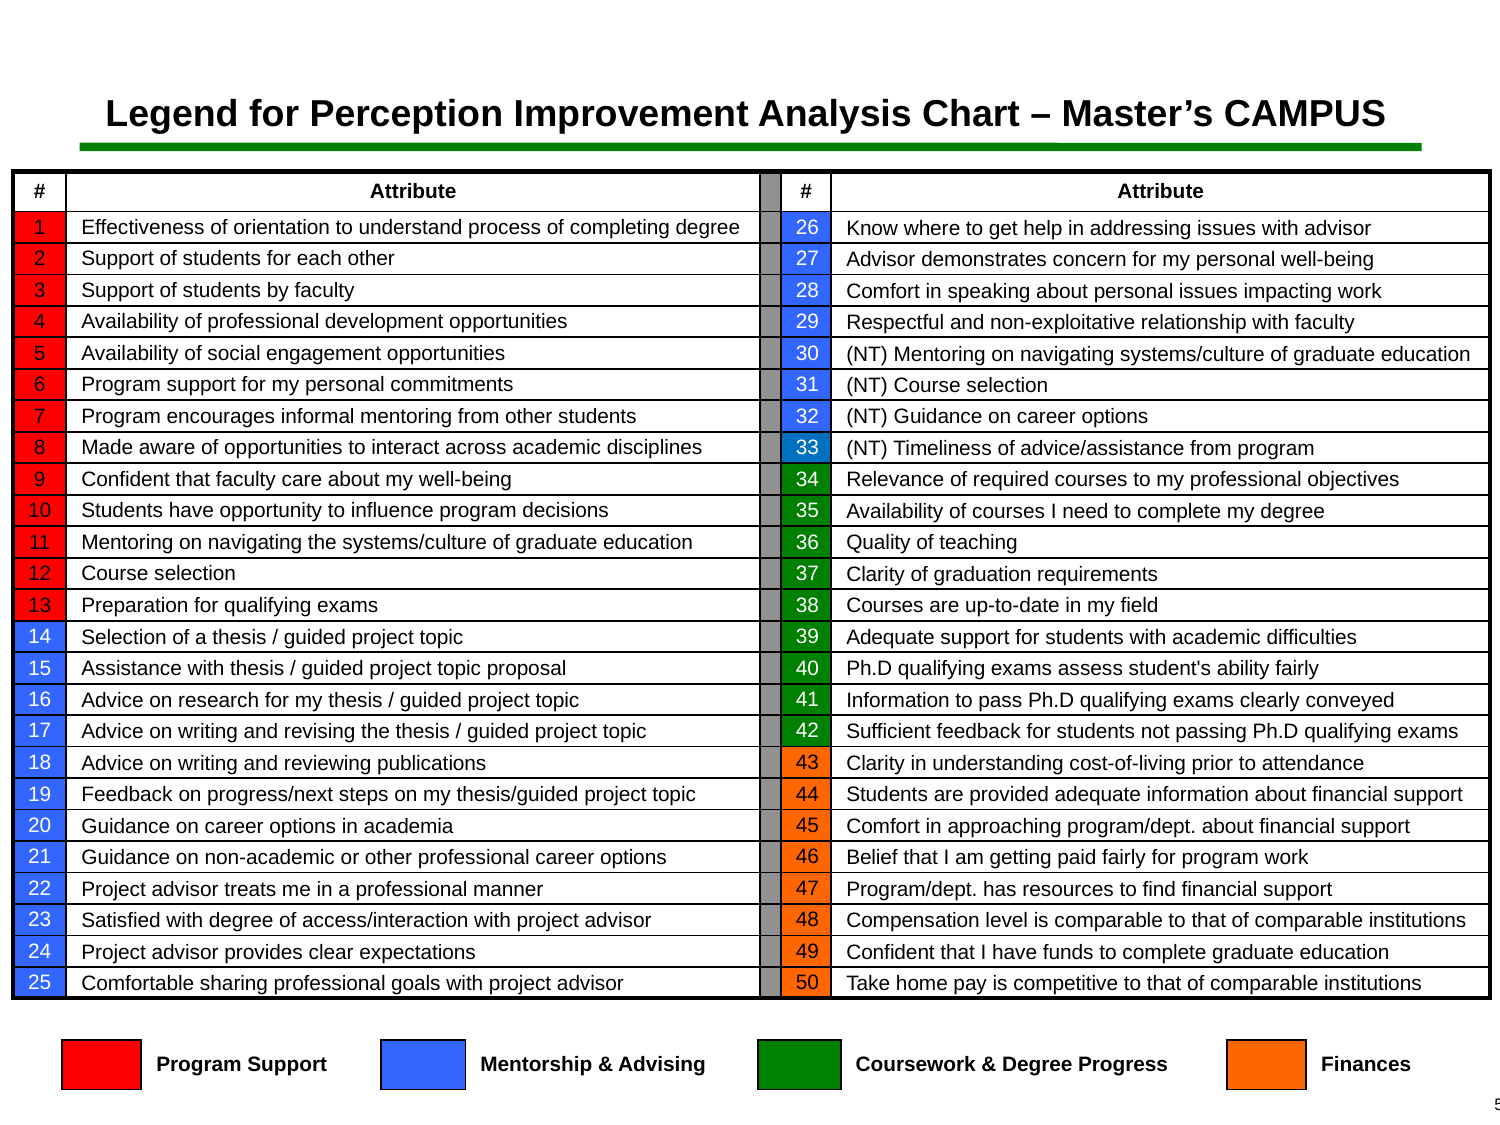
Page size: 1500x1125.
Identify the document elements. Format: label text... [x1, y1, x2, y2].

table_cell Assistance with thesis / guided project topic proposal [67, 653, 759, 683]
table_cell 10 [15, 496, 65, 525]
table_cell Compensation level is comparable to that of comparable institutions [832, 905, 1488, 935]
title Legend for Perception Improvement Analysis Chart – Master’s CAMPUS [90, 73, 1420, 149]
table_cell Clarity in understanding cost-of-living prior to attendance [832, 747, 1488, 777]
table_cell [761, 653, 780, 683]
table_cell Relevance of required courses to my professional objectives [832, 464, 1488, 494]
table_cell Take home pay is competitive to that of comparable institutions [832, 968, 1488, 996]
table_cell 48 [782, 905, 830, 935]
table_cell Respectful and non-exploitative relationship with faculty [832, 307, 1488, 336]
table_cell 17 [15, 716, 65, 746]
table_header [759, 1041, 840, 1089]
table_header [63, 1041, 140, 1089]
table_cell 7 [15, 401, 65, 431]
table_cell [761, 244, 780, 274]
table_cell Know where to get help in addressing issues with advisor [832, 212, 1488, 242]
table_cell Guidance on career options in academia [67, 810, 759, 840]
table_cell 39 [782, 622, 830, 651]
table_cell 19 [15, 779, 65, 809]
table_cell [761, 401, 780, 431]
table_cell Comfort in approaching program/dept. about financial support [832, 810, 1488, 840]
table_cell Confident that I have funds to complete graduate education [832, 936, 1488, 966]
table_cell Sufficient feedback for students not passing Ph.D qualifying exams [832, 716, 1488, 746]
table_cell Comfortable sharing professional goals with project advisor [67, 968, 759, 996]
table_cell 4 [15, 307, 65, 336]
table_cell 44 [782, 779, 830, 809]
table_cell 11 [15, 527, 65, 557]
table_cell 29 [782, 307, 830, 336]
table_cell (NT) Timeliness of advice/assistance from program [832, 433, 1488, 462]
table_cell 25 [15, 968, 65, 996]
table_cell Clarity of graduation requirements [832, 559, 1488, 588]
table_header Attribute [67, 174, 759, 211]
table_cell [761, 873, 780, 903]
table_cell 49 [782, 936, 830, 966]
table_cell Satisfied with degree of access/interaction with project advisor [67, 905, 759, 935]
table_cell [761, 810, 780, 840]
table_cell [761, 464, 780, 494]
table_cell Program support for my personal commitments [67, 370, 759, 399]
table_cell [761, 905, 780, 935]
table_cell Courses are up-to-date in my field [832, 590, 1488, 620]
table_cell 12 [15, 559, 65, 588]
table_cell Information to pass Ph.D qualifying exams clearly conveyed [832, 685, 1488, 714]
table_cell Students have opportunity to influence program decisions [67, 496, 759, 525]
table_cell 31 [782, 370, 830, 399]
table_cell 47 [782, 873, 830, 903]
table_cell [761, 496, 780, 525]
table_cell Availability of social engagement opportunities [67, 338, 759, 368]
table_cell [761, 275, 780, 305]
table_cell Preparation for qualifying exams [67, 590, 759, 620]
table_cell 22 [15, 873, 65, 903]
table_cell Confident that faculty care about my well-being [67, 464, 759, 494]
table_cell [761, 716, 780, 746]
table_cell [761, 779, 780, 809]
table_cell [761, 936, 780, 966]
table_cell Comfort in speaking about personal issues impacting work [832, 275, 1488, 305]
table_cell 35 [782, 496, 830, 525]
table_cell Availability of courses I need to complete my degree [832, 496, 1488, 525]
table_cell Made aware of opportunities to interact across academic disciplines [67, 433, 759, 462]
table_cell 37 [782, 559, 830, 588]
table_cell Availability of professional development opportunities [67, 307, 759, 336]
table_cell 6 [15, 370, 65, 399]
table_cell [761, 527, 780, 557]
table_header [1228, 1041, 1305, 1089]
table_cell [761, 370, 780, 399]
table_cell [761, 559, 780, 588]
table_cell 27 [782, 244, 830, 274]
table_header [382, 1041, 465, 1089]
table_cell Support of students for each other [67, 244, 759, 274]
table_cell 16 [15, 685, 65, 714]
table_cell Program encourages informal mentoring from other students [67, 401, 759, 431]
table_cell Adequate support for students with academic difficulties [832, 622, 1488, 651]
table_cell Feedback on progress/next steps on my thesis/guided project topic [67, 779, 759, 809]
table_cell (NT) Mentoring on navigating systems/culture of graduate education [832, 338, 1488, 368]
table_cell Support of students by faculty [67, 275, 759, 305]
table_cell 26 [782, 212, 830, 242]
table_cell [761, 622, 780, 651]
table_cell 32 [782, 401, 830, 431]
table_cell 2 [15, 244, 65, 274]
table_cell Mentoring on navigating the systems/culture of graduate education [67, 527, 759, 557]
table_header # [782, 174, 830, 211]
table_cell Guidance on non-academic or other professional career options [67, 842, 759, 872]
table_cell 42 [782, 716, 830, 746]
table_cell 30 [782, 338, 830, 368]
table_cell 28 [782, 275, 830, 305]
table_cell 20 [15, 810, 65, 840]
table_cell [761, 968, 780, 996]
table_cell 21 [15, 842, 65, 872]
table_cell [761, 338, 780, 368]
table_cell Course selection [67, 559, 759, 588]
table_cell 8 [15, 433, 65, 462]
table_cell (NT) Guidance on career options [832, 401, 1488, 431]
table_cell Belief that I am getting paid fairly for program work [832, 842, 1488, 872]
table_cell 24 [15, 936, 65, 966]
table_header Coursework & Degree Progress [842, 1040, 1202, 1090]
table_cell [761, 590, 780, 620]
table_cell 23 [15, 905, 65, 935]
table_cell 13 [15, 590, 65, 620]
table_cell [761, 747, 780, 777]
table_cell 18 [15, 747, 65, 777]
table_cell [761, 685, 780, 714]
table_cell 14 [15, 622, 65, 651]
table_cell [761, 842, 780, 872]
table_cell Advice on writing and revising the thesis / guided project topic [67, 716, 759, 746]
table_cell 34 [782, 464, 830, 494]
table_cell [761, 307, 780, 336]
table_header Mentorship & Advising [466, 1040, 735, 1090]
table_cell 33 [782, 433, 830, 462]
table_cell Students are provided adequate information about financial support [832, 779, 1488, 809]
table_cell Program/dept. has resources to find financial support [832, 873, 1488, 903]
table_header # [15, 174, 65, 211]
table_cell 1 [15, 212, 65, 242]
table_cell [761, 212, 780, 242]
table_cell Selection of a thesis / guided project topic [67, 622, 759, 651]
table_cell 43 [782, 747, 830, 777]
table_cell 50 [782, 968, 830, 996]
table_cell 9 [15, 464, 65, 494]
table_cell 40 [782, 653, 830, 683]
table_cell 41 [782, 685, 830, 714]
table_header [761, 174, 780, 211]
table_cell Effectiveness of orientation to understand process of completing degree [67, 212, 759, 242]
table_cell 36 [782, 527, 830, 557]
table_cell Advice on research for my thesis / guided project topic [67, 685, 759, 714]
table_cell Advisor demonstrates concern for my personal well-being [832, 244, 1488, 274]
table_cell Ph.D qualifying exams assess student's ability fairly [832, 653, 1488, 683]
table_cell 3 [15, 275, 65, 305]
table_cell Project advisor treats me in a professional manner [67, 873, 759, 903]
table_cell 46 [782, 842, 830, 872]
table_cell 45 [782, 810, 830, 840]
table_cell 5 [15, 338, 65, 368]
table_cell Project advisor provides clear expectations [67, 936, 759, 966]
table_cell 38 [782, 590, 830, 620]
table_cell Advice on writing and reviewing publications [67, 747, 759, 777]
table_cell [761, 433, 780, 462]
table_cell 15 [15, 653, 65, 683]
table_header Finances [1307, 1040, 1433, 1090]
table_header Program Support [142, 1040, 354, 1090]
table_cell (NT) Course selection [832, 370, 1488, 399]
table_header Attribute [832, 174, 1488, 211]
table_cell Quality of teaching [832, 527, 1488, 557]
